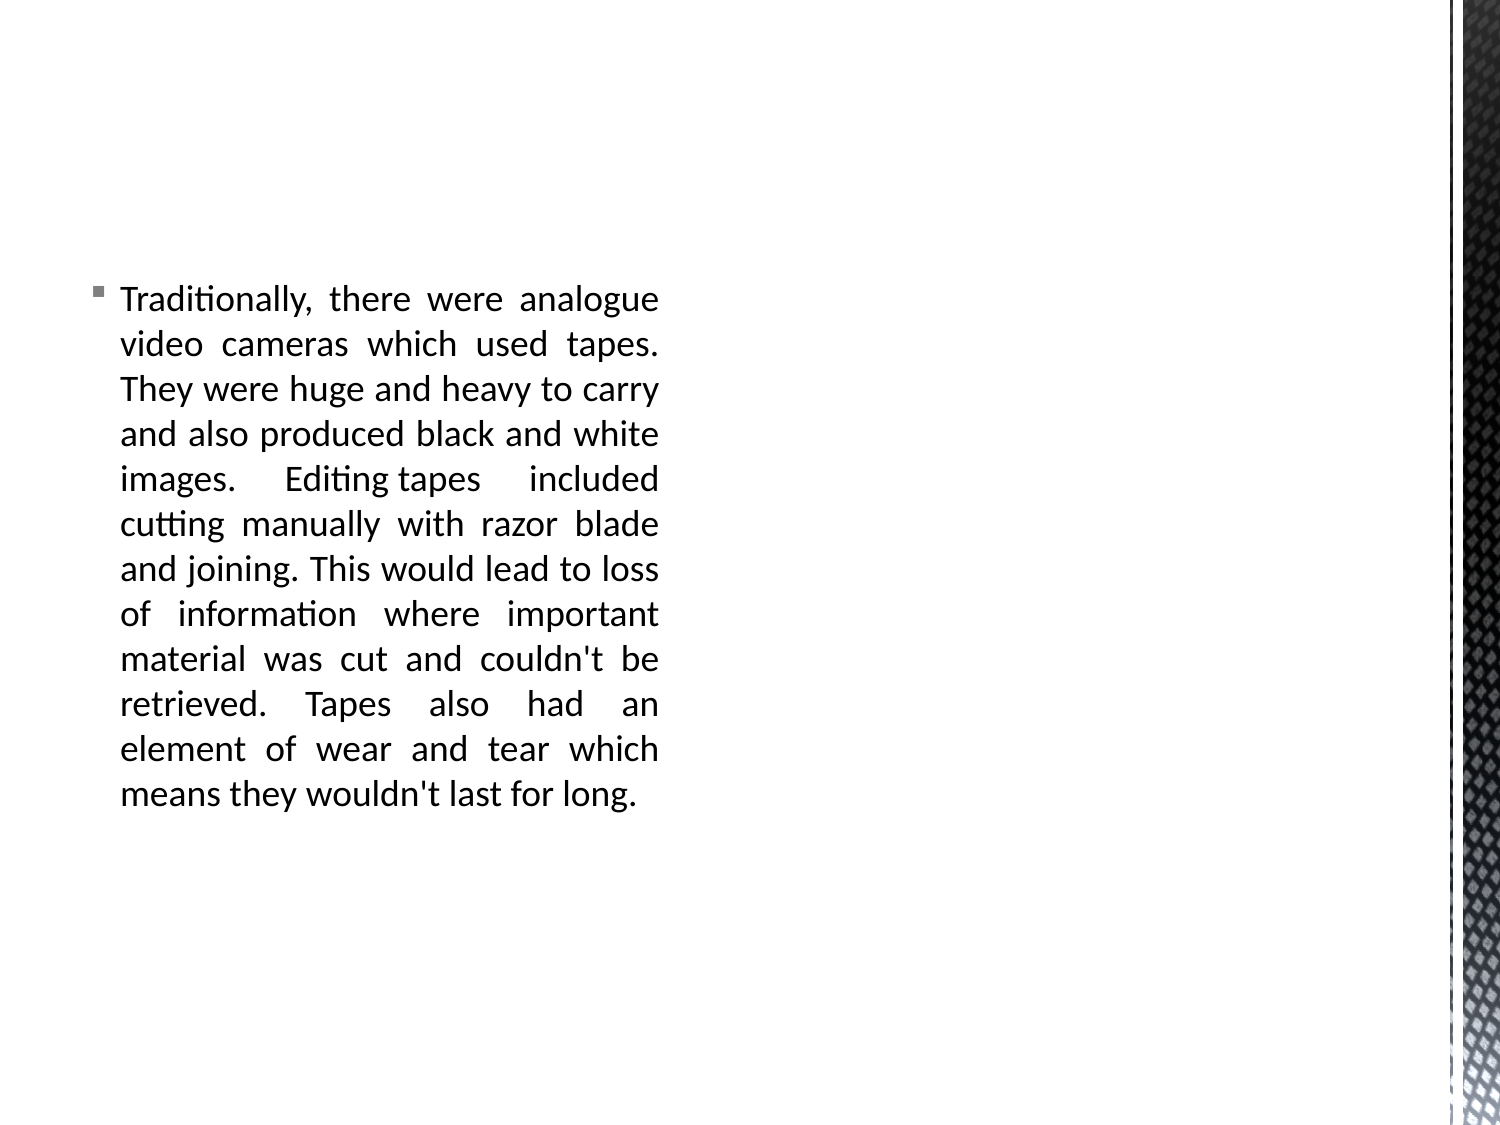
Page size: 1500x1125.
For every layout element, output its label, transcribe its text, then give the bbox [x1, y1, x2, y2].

picture [1447, 0, 1500, 1125]
list Traditionally, there were analogue video cameras which used tapes. They were huge and heavy to carry and also produced black and white images. Editing tapes included cutting manually with razor blade and joining. This would lead to loss of information where important material was cut and couldn't be retrieved. Tapes also had an element of wear and tear which means they wouldn't last for long. [75, 75, 675, 1013]
